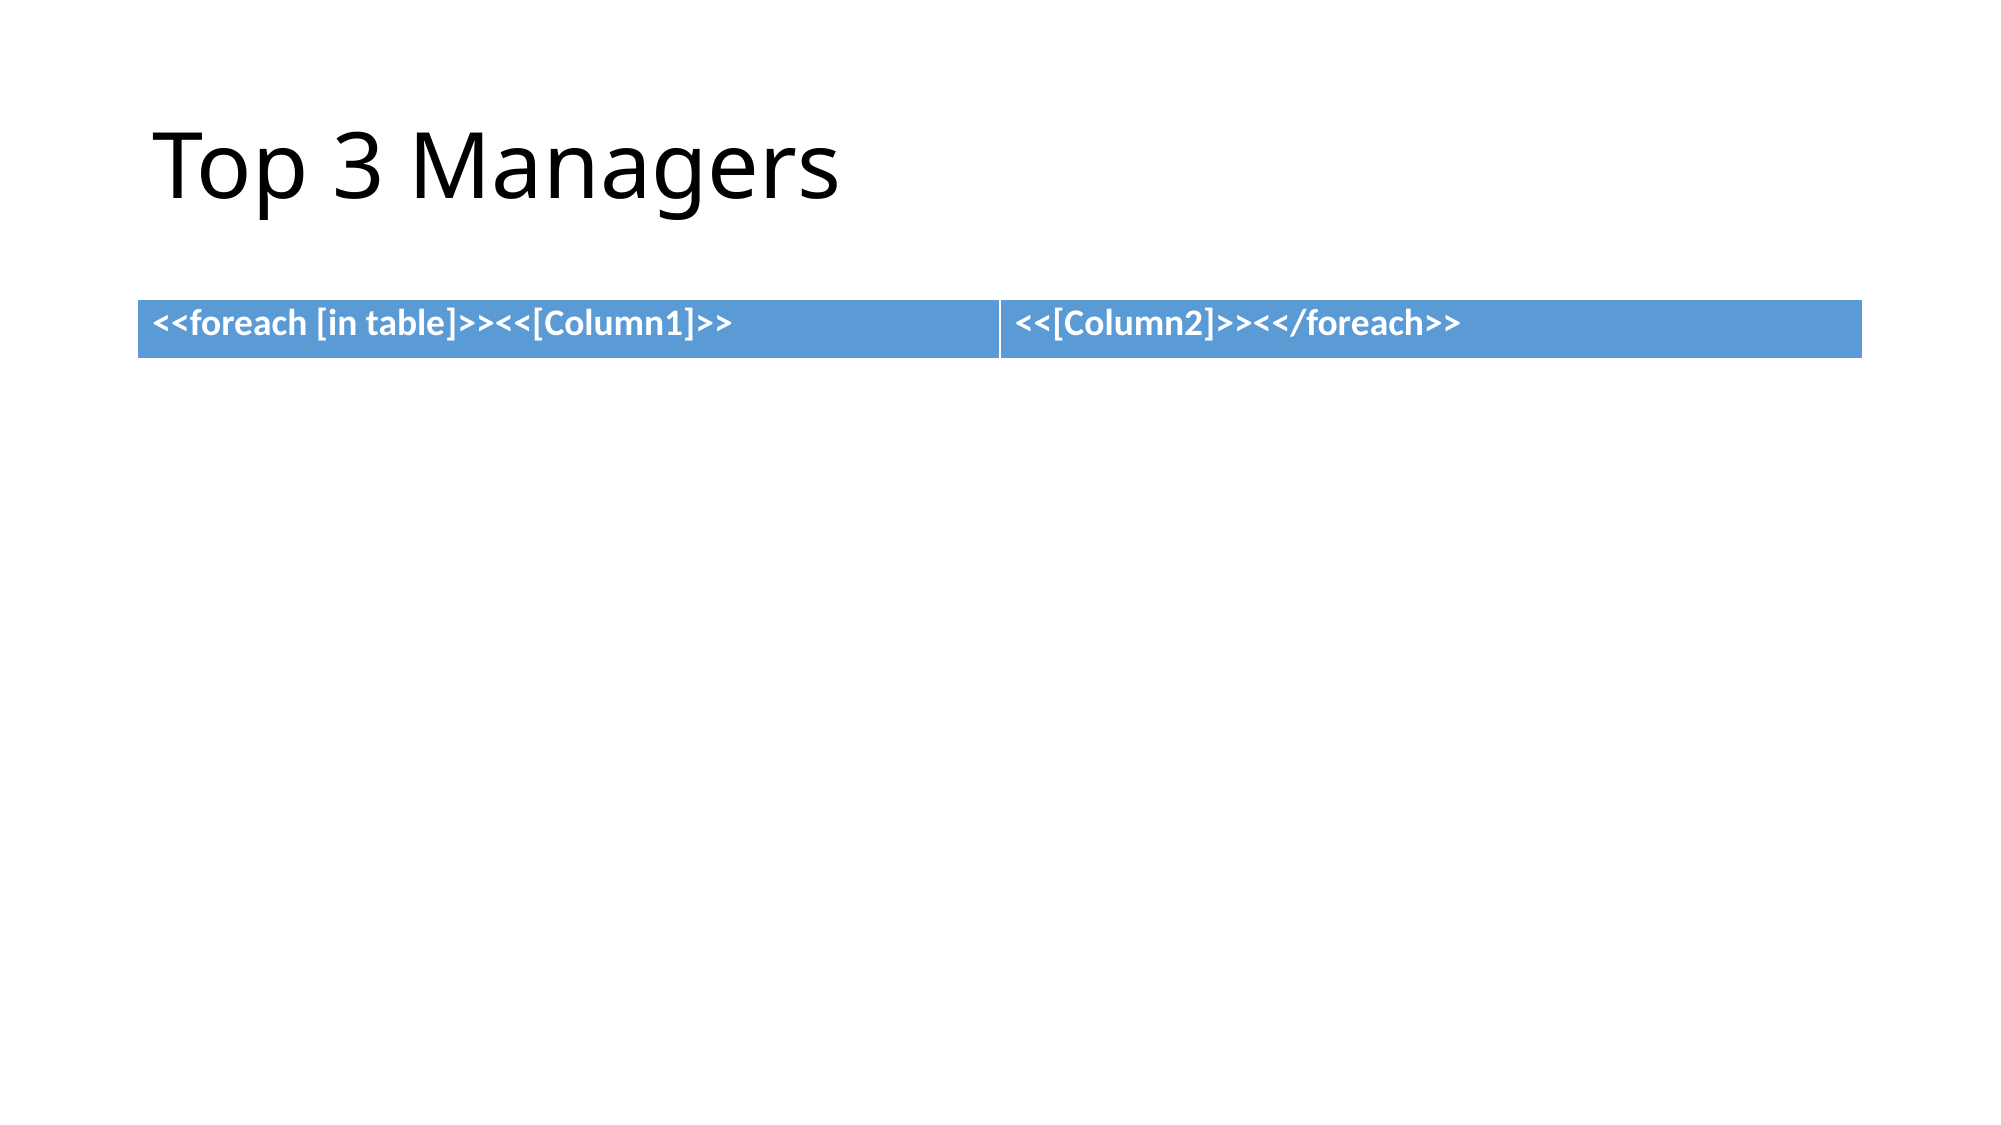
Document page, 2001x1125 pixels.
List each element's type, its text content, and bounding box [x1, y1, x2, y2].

table_header <<foreach [in table]>><<[Column1]>> [138, 300, 999, 358]
table_header <<[Column2]>><</foreach>> [1001, 300, 1862, 358]
title Top 3 Managers [137, 59, 1863, 278]
